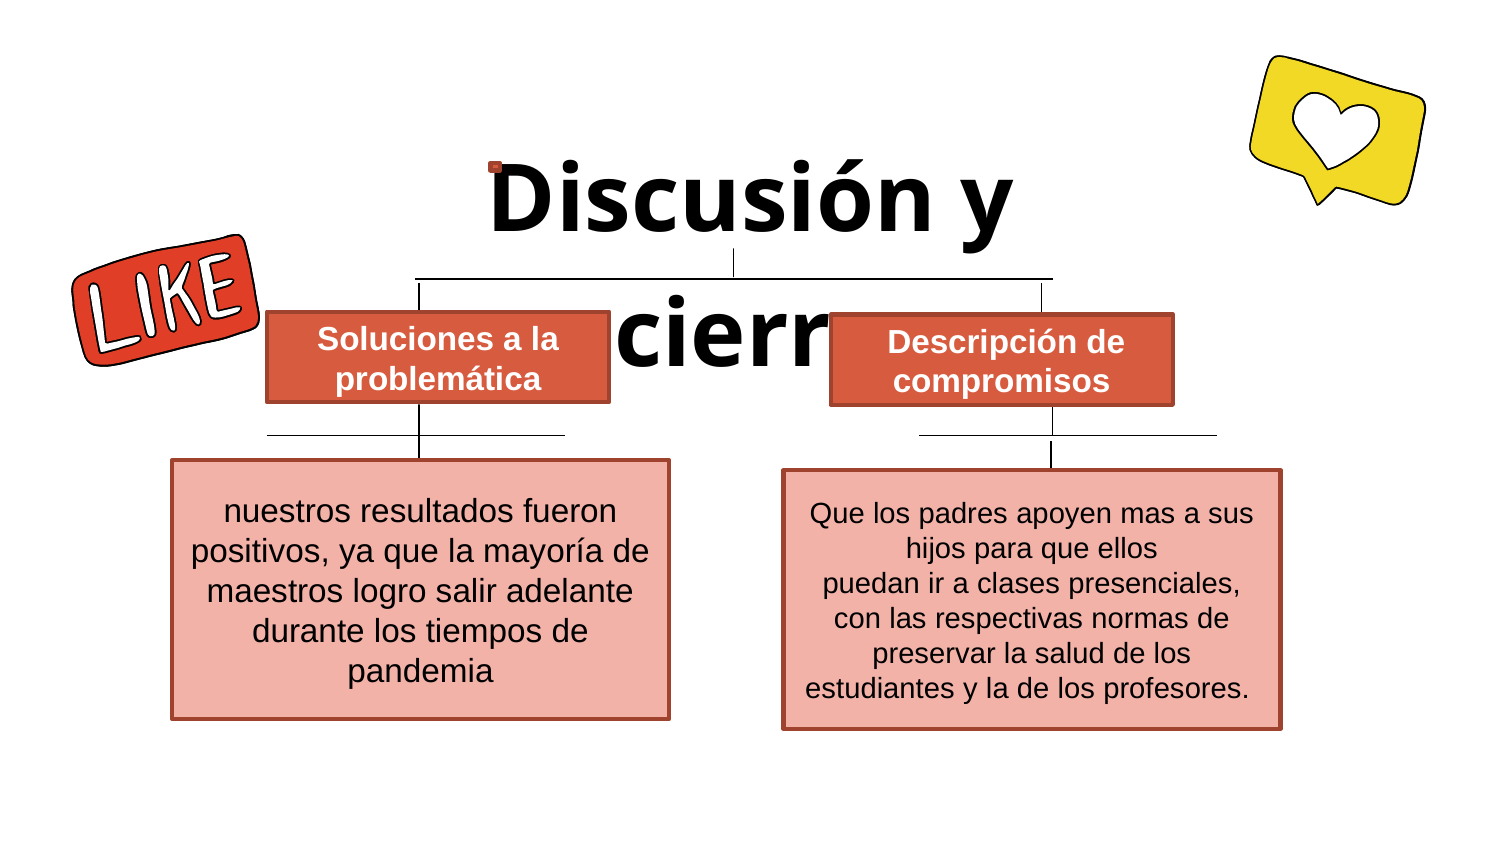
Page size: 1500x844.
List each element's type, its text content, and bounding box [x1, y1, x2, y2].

text_box Descripción de compromisos [829, 312, 1175, 407]
text_box [158, 262, 201, 331]
text_box [90, 284, 140, 352]
text_box [199, 254, 241, 318]
text_box Discusión y cierre [357, 115, 1143, 386]
text_box nuestros resultados fueron positivos, ya que la mayoría de maestros logro salir adelante durante los tiempos de pandemia [170, 458, 671, 721]
text_box [1268, 57, 1324, 69]
text_box Que los padres apoyen mas a sus hijos para que ellos puedan ir a clases presenciales, con las respectivas normas de preservar la salud de los estudiantes y la de los profesores. [781, 468, 1283, 731]
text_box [1250, 71, 1421, 209]
text_box [488, 161, 502, 173]
text_box Soluciones a la problemática [265, 310, 611, 404]
text_box [73, 235, 259, 365]
text_box [136, 273, 155, 337]
